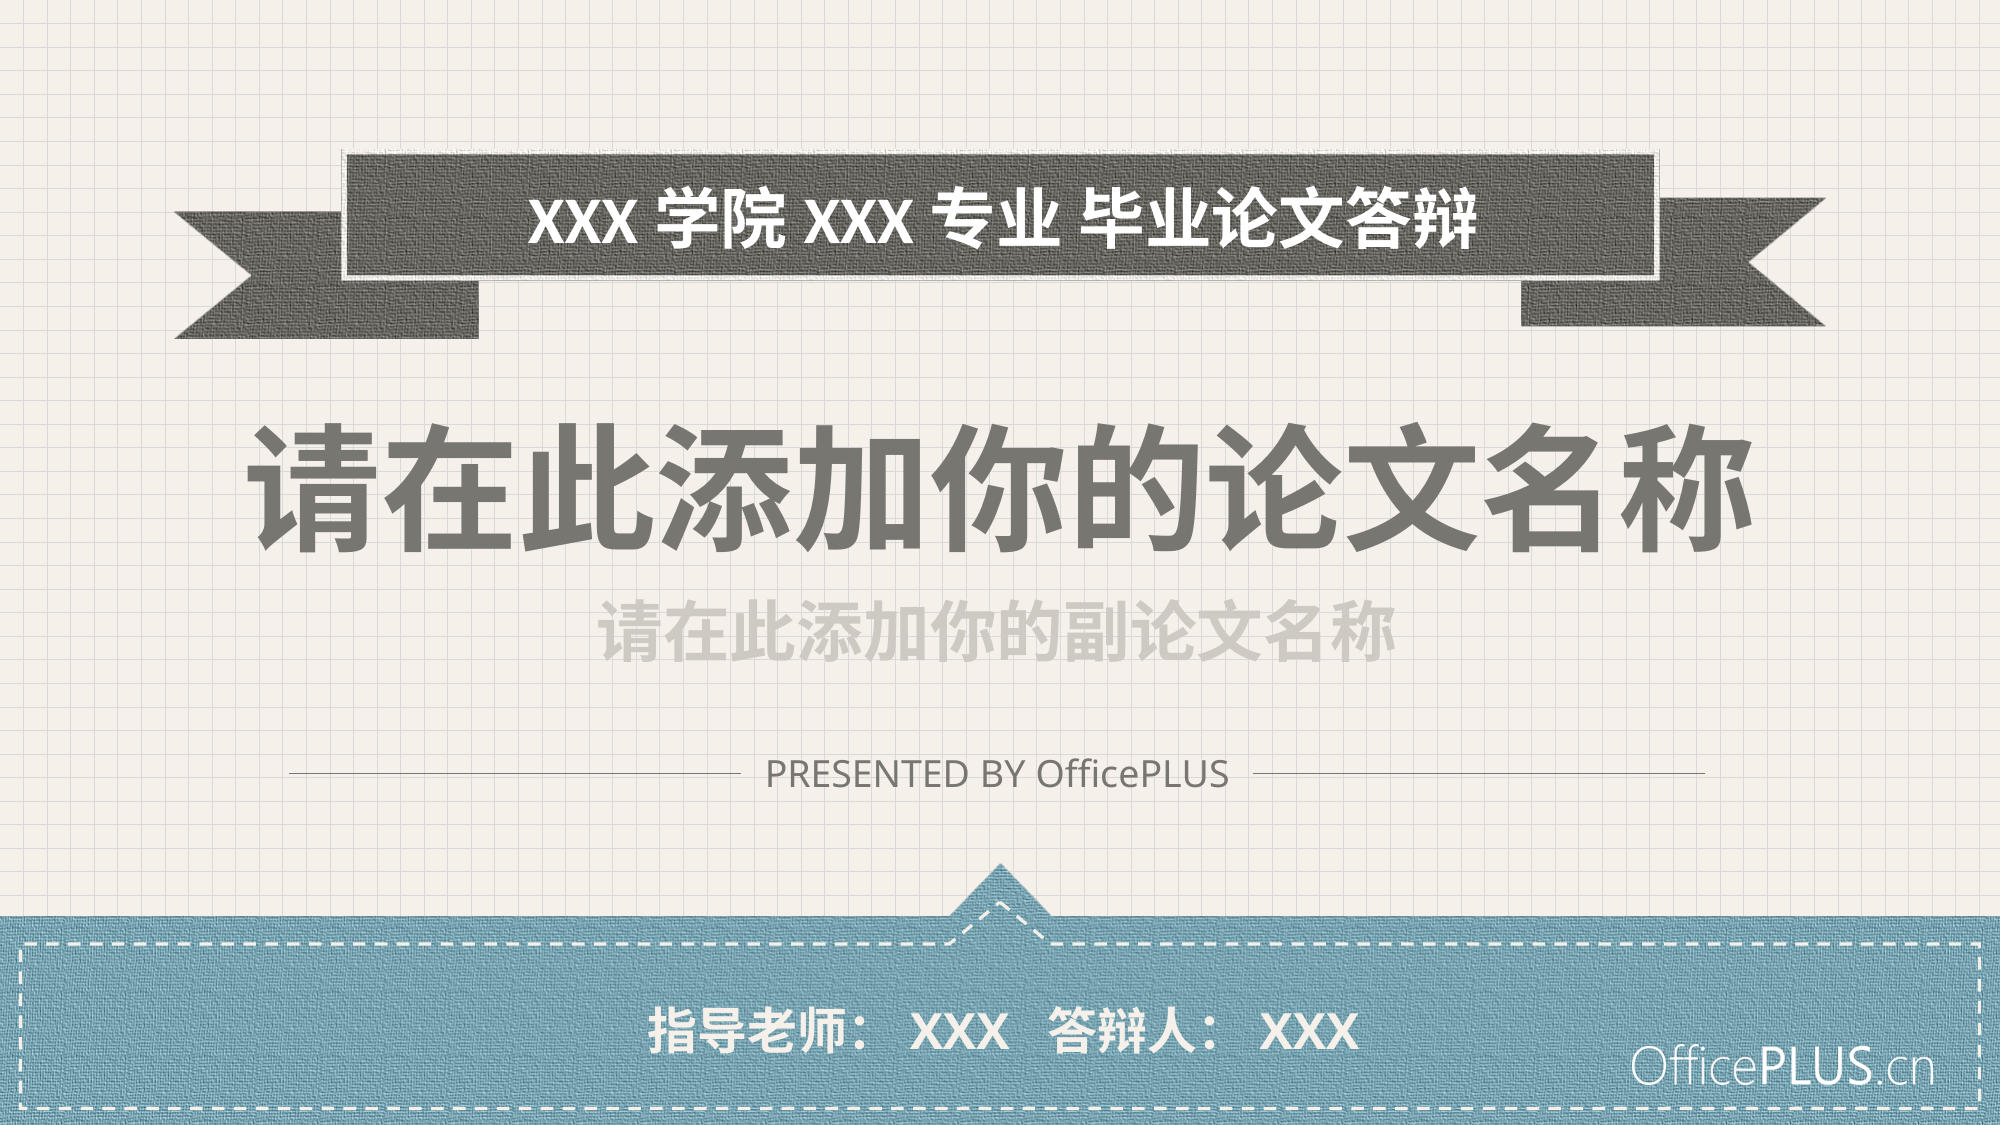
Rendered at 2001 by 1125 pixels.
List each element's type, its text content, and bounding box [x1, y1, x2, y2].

text_box 请在此添加你的论文名称 [228, 395, 1772, 576]
picture [174, 149, 1826, 339]
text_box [289, 743, 1706, 804]
text_box 请在此添加你的副论文名称 [581, 582, 1413, 677]
picture [0, 863, 2000, 1125]
